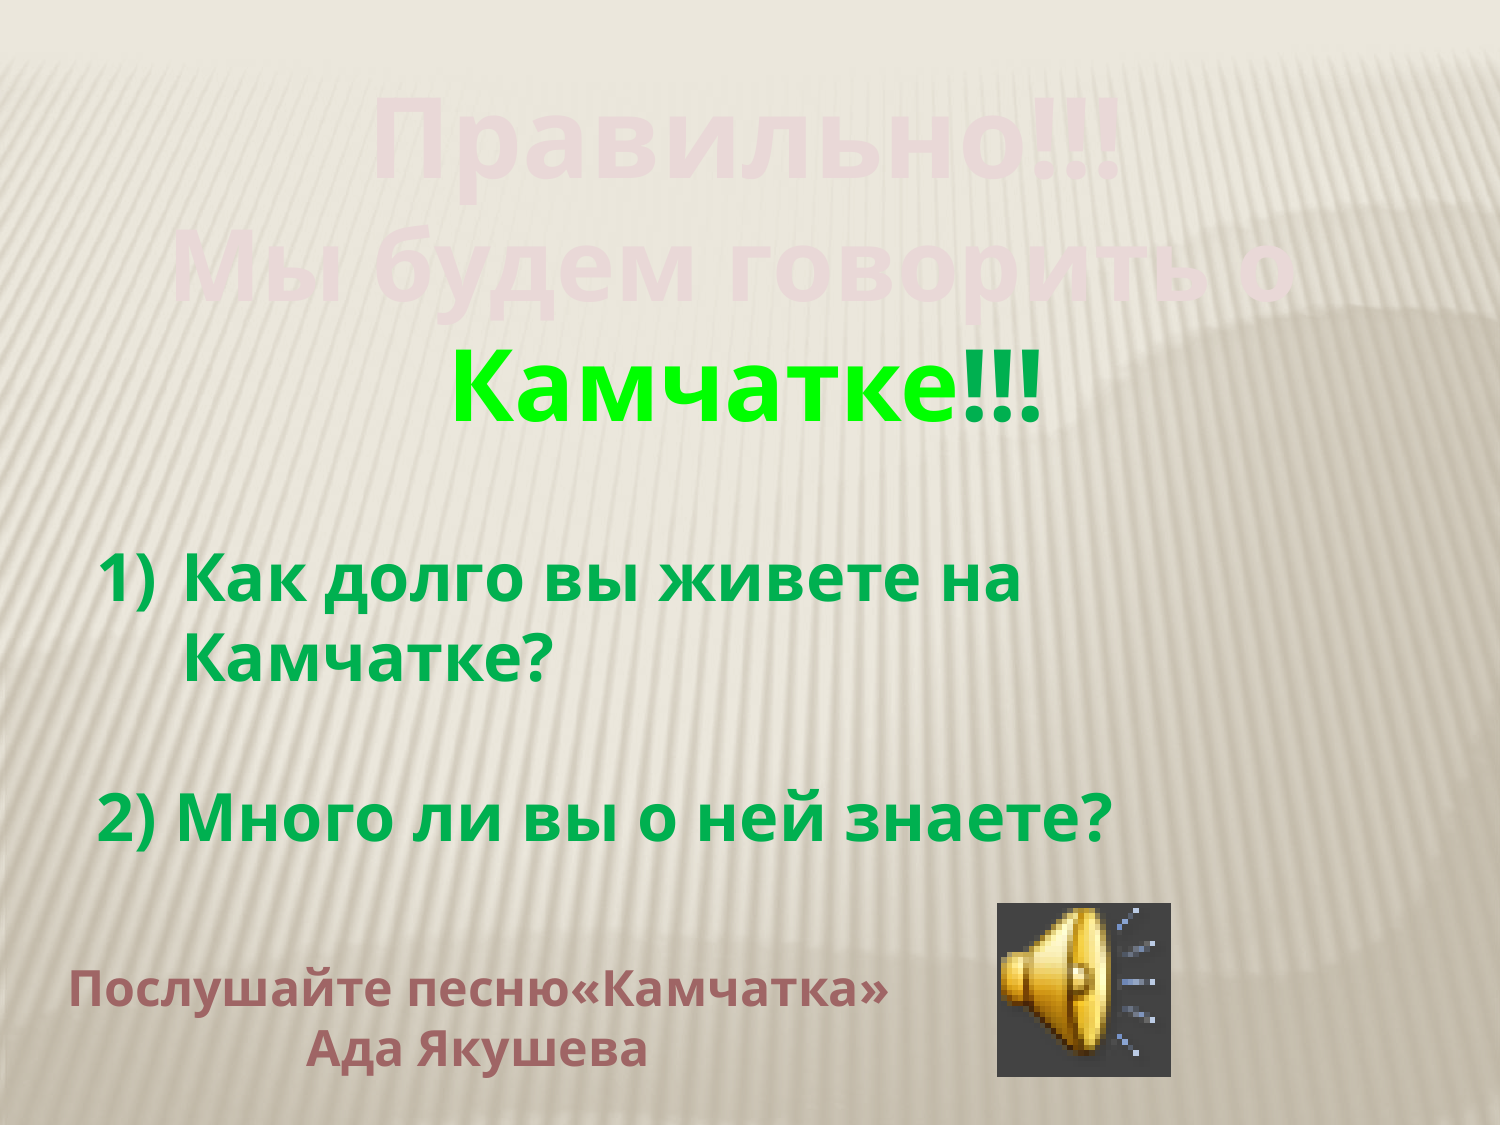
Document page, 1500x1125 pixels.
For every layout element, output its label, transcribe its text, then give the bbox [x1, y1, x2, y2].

text_box Как долго вы живете на Камчатке? 2) Много ли вы о ней знаете? [81, 527, 1313, 952]
picture [995, 902, 1173, 1079]
text_box Послушайте песню«Камчатка» Ада Якушева [52, 949, 906, 1085]
text_box Правильно!!! Мы будем говорить о Камчатке!!! [152, 58, 1341, 449]
